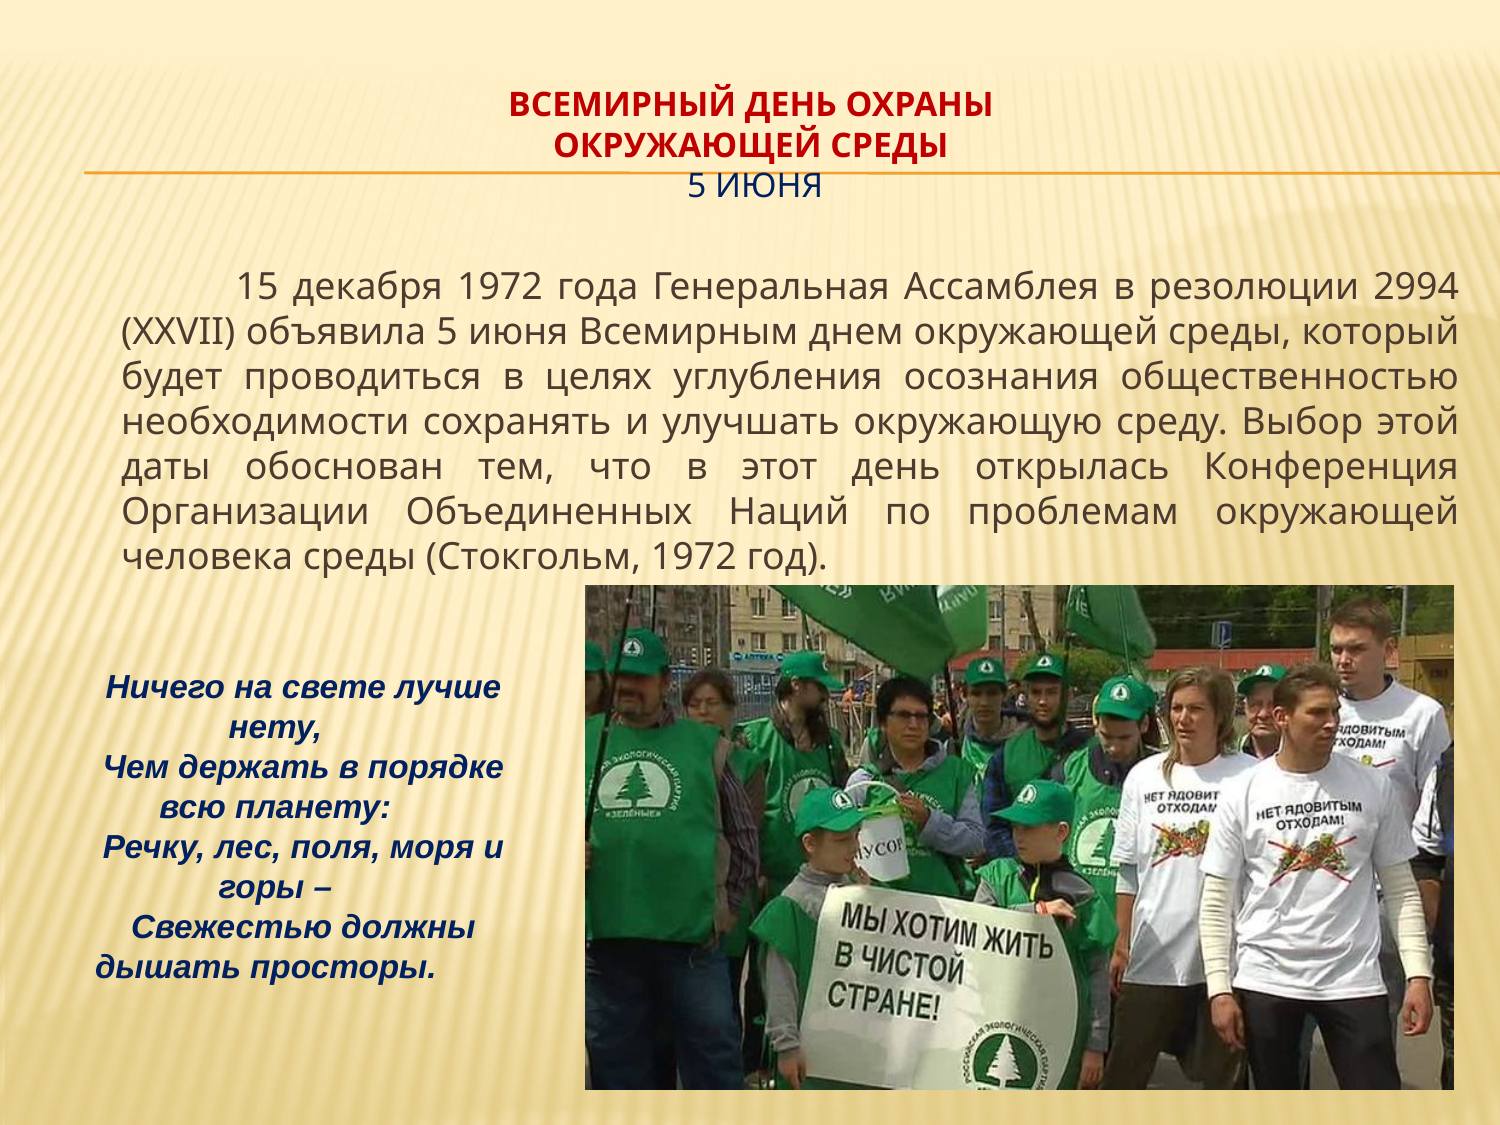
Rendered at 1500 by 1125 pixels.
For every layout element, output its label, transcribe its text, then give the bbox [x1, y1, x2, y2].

list 15 декабря 1972 года Генеральная Ассамблея в резолюции 2994 (XXVII) объявила 5 июня Всемирным днем окружающей среды, который будет проводиться в целях углубления осознания общественностью необходимости сохранять и улучшать окружающую среду. Выбор этой даты обоснован тем, что в этот день открылась Конференция Организации Объединенных Наций по проблемам окружающей человека среды (Стокгольм, 1972 год). [50, 254, 1475, 998]
text_box Ничего на свете лучше нету, Чем держать в порядке всю планету: Речку, лес, поля, моря и горы – Свежестью должны дышать просторы. [0, 658, 551, 993]
picture [585, 585, 1454, 1091]
title Всемирный день охраны окружающей среды 5 июня [35, 75, 1475, 213]
